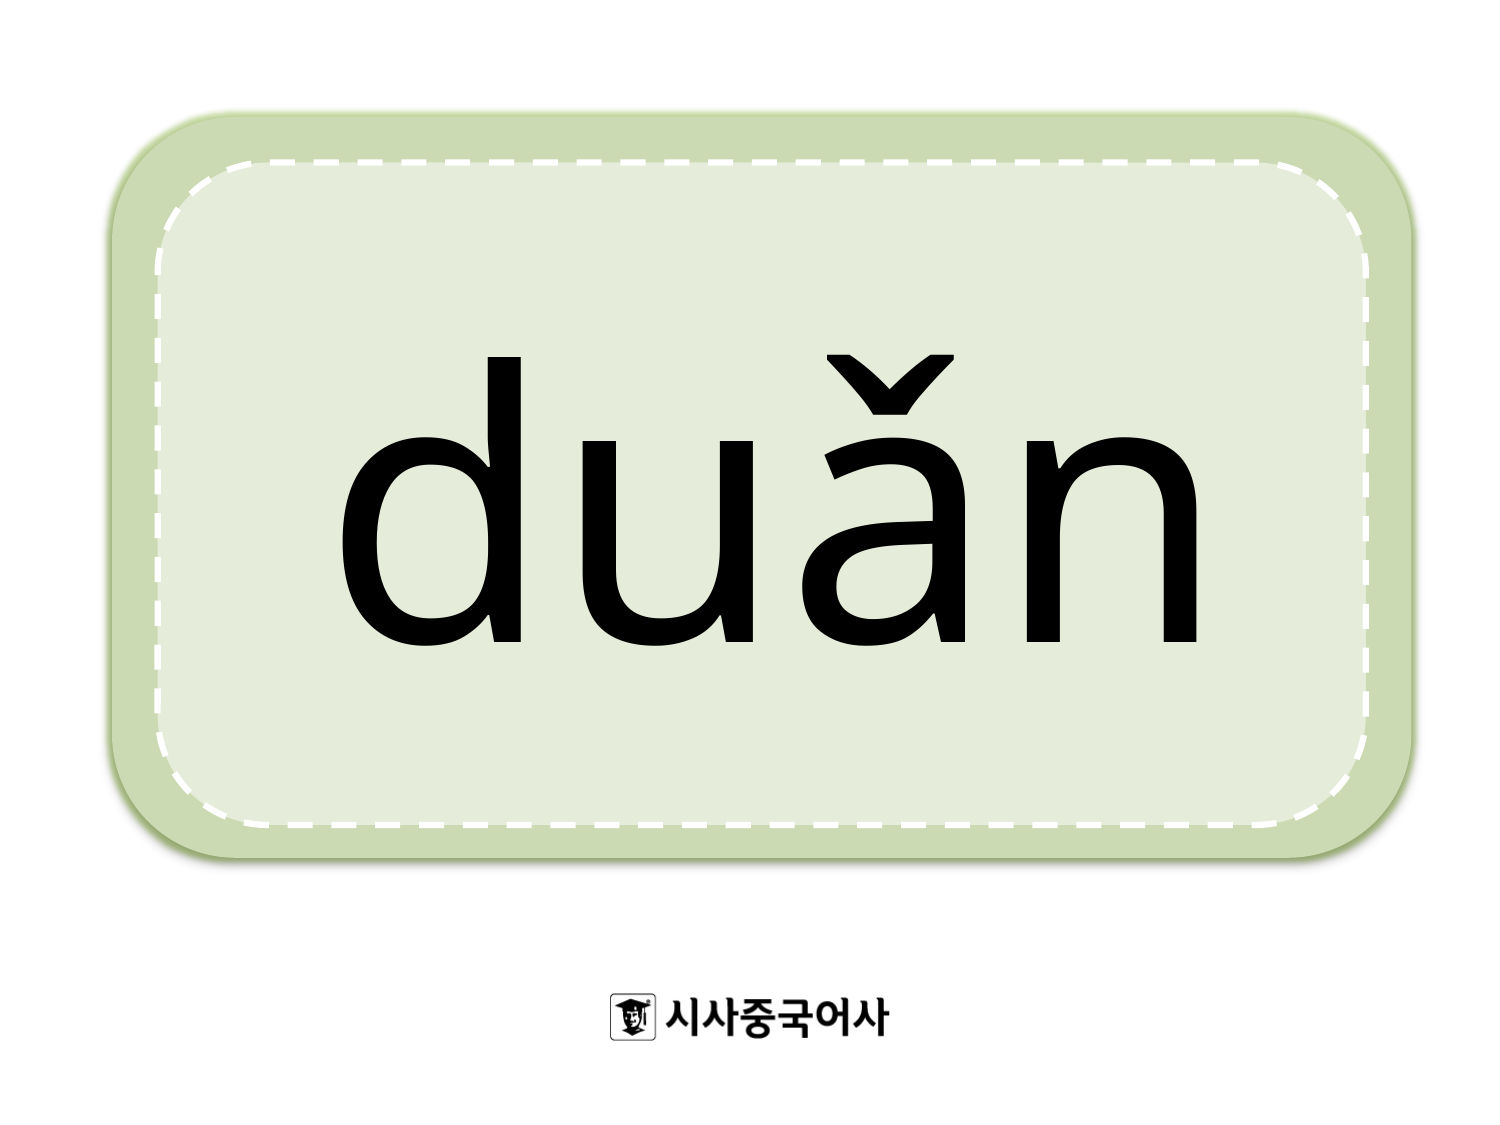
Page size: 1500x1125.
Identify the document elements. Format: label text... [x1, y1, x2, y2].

picture [602, 987, 898, 1047]
text_box duǎn [171, 160, 1380, 824]
